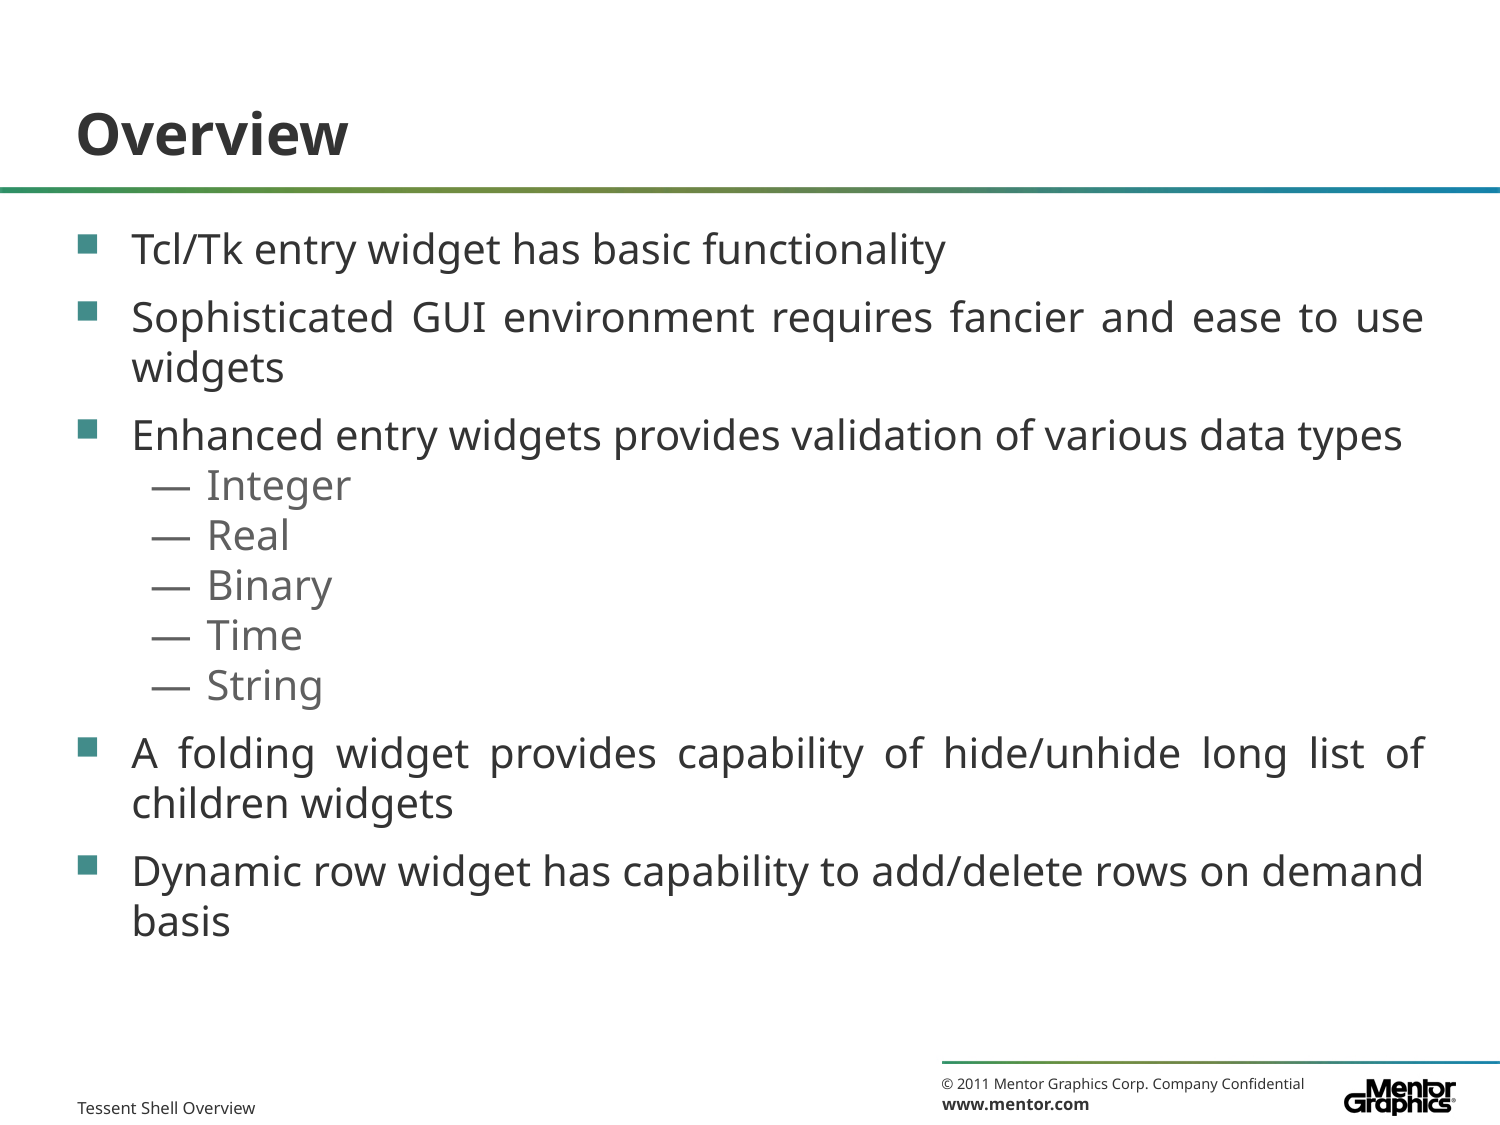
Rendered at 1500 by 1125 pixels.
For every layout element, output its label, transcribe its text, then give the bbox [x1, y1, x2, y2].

title Overview [0, 0, 1500, 176]
picture [0, 176, 1500, 215]
list Tcl/Tk entry widget has basic functionality Sophisticated GUI environment requires fancier and ease to use widgets Enhanced entry widgets provides validation of various data types Integer Real Binary Time String A folding widget provides capability of hide/unhide long list of children widgets Dynamic row widget has capability to add/delete rows on demand basis [0, 215, 1500, 1004]
footer Tessent Shell Overview [62, 1086, 918, 1125]
picture [0, 1004, 1500, 1125]
